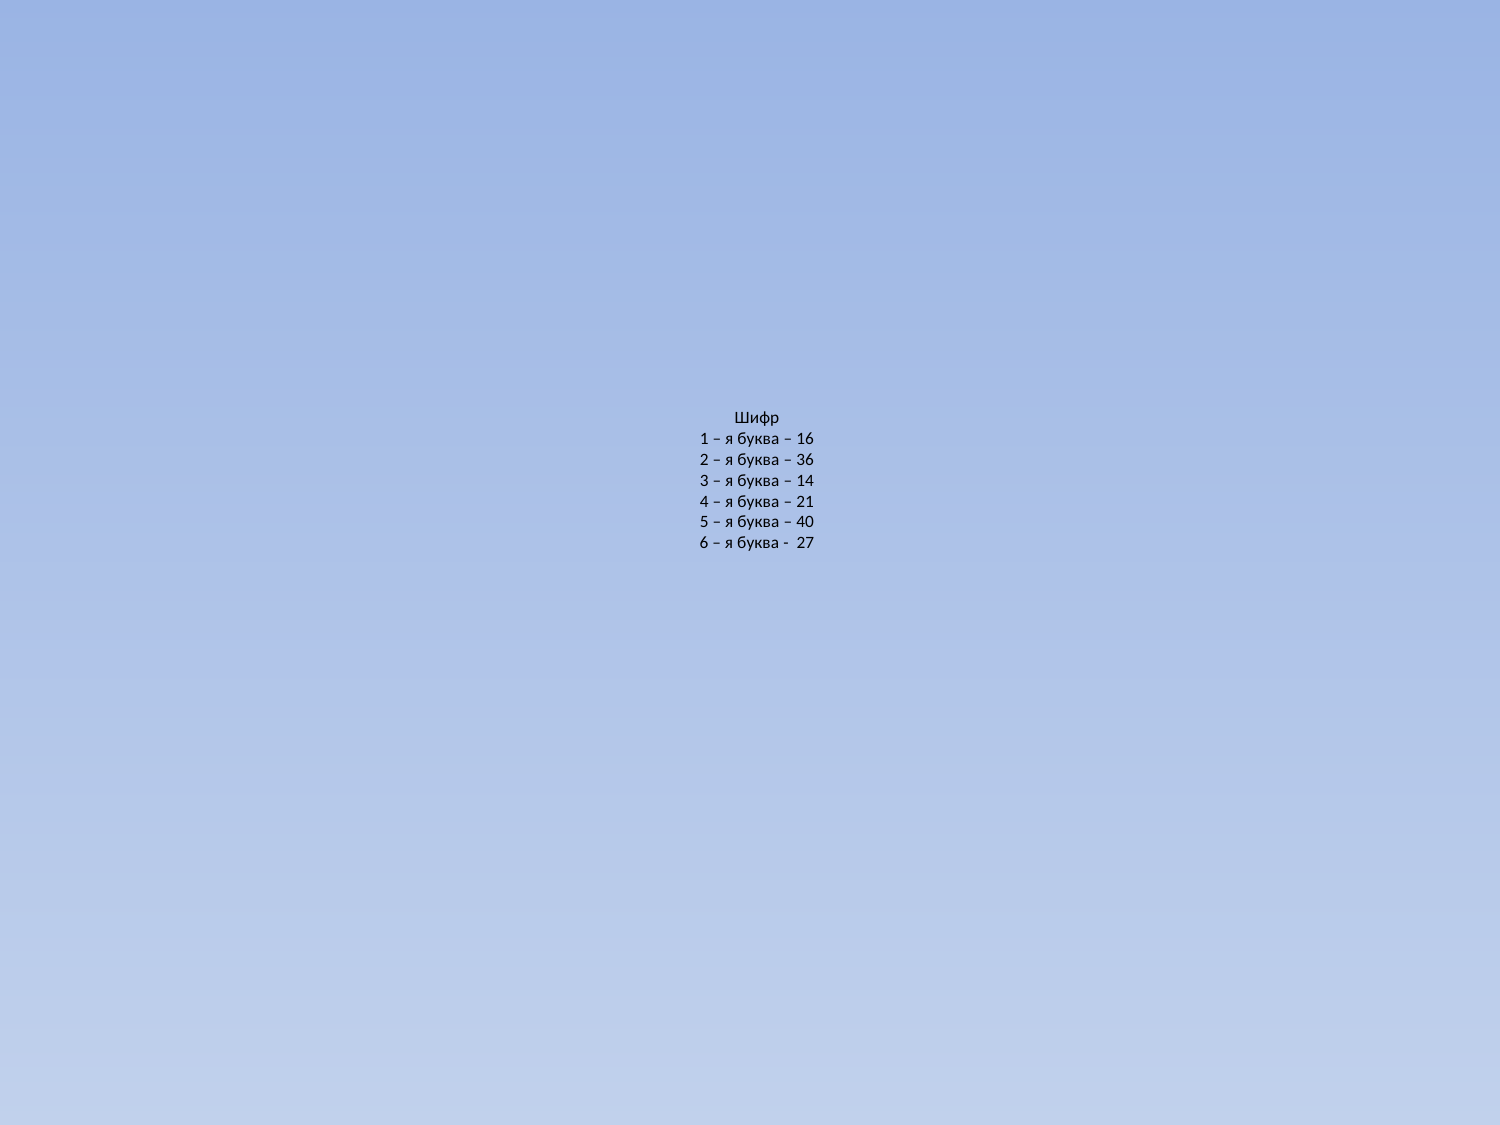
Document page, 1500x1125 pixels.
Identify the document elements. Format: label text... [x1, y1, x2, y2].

title Шифр 1 – я буква – 16 2 – я буква – 36 3 – я буква – 14 4 – я буква – 21 5 – я буква – 40 6 – я буква - 27 [82, 375, 1432, 563]
